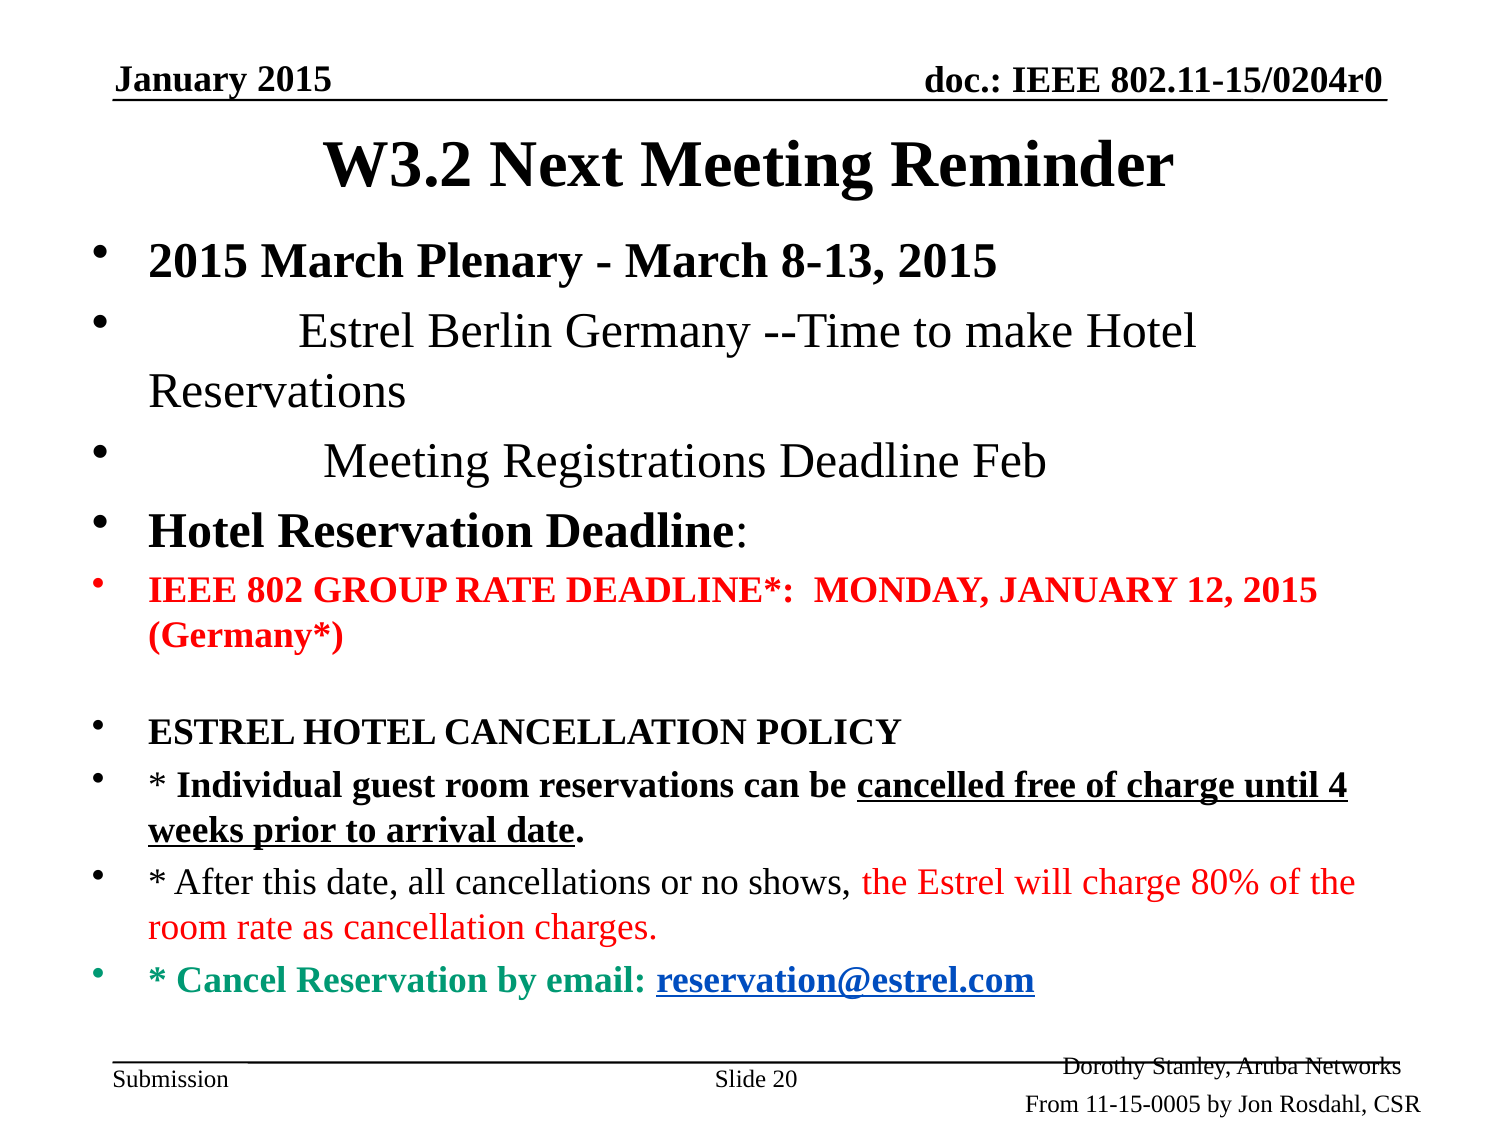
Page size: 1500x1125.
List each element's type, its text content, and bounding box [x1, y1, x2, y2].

list 2015 March Plenary - March 8-13, 2015 Estrel Berlin Germany --Time to make Hotel Reservations Meeting Registrations Deadline Feb Hotel Reservation Deadline: IEEE 802 GROUP RATE DEADLINE*: MONDAY, JANUARY 12, 2015 (Germany*) ESTREL HOTEL CANCELLATION POLICY * Individual guest room reservations can be cancelled free of charge until 4 weeks prior to arrival date. * After this date, all cancellations or no shows, the Estrel will charge 80% of the room rate as cancellation charges. * Cancel Reservation by email: reservation@estrel.com [76, 219, 1436, 1048]
slide_number Slide 20 [712, 1061, 800, 1093]
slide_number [114, 54, 423, 100]
footer From 11-15-0005 by Jon Rosdahl, CSR [1024, 1087, 1500, 1113]
footer Dorothy Stanley, Aruba Networks [1062, 1049, 1500, 1087]
title W3.2 Next Meeting Reminder [112, 112, 1388, 209]
